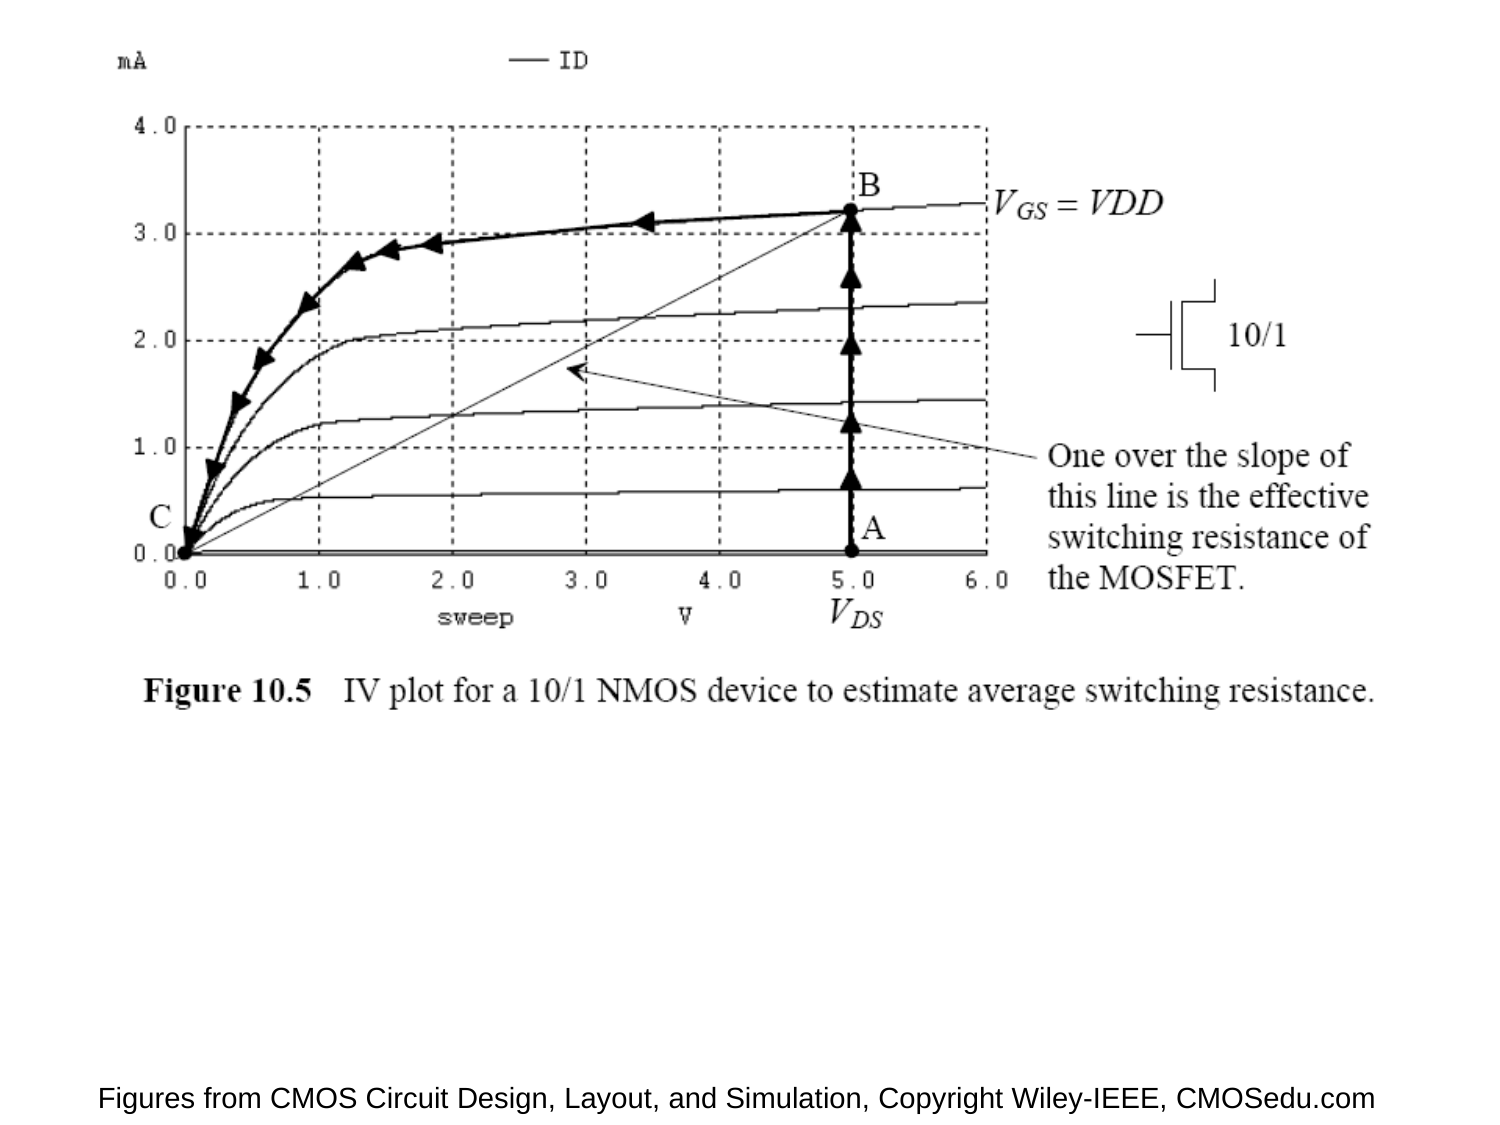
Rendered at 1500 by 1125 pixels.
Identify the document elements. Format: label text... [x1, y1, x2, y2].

footer Figures from CMOS Circuit Design, Layout, and Simulation, Copyright Wiley-IEEE, CMOSedu.com [24, 1072, 1451, 1125]
picture [87, 24, 1402, 746]
